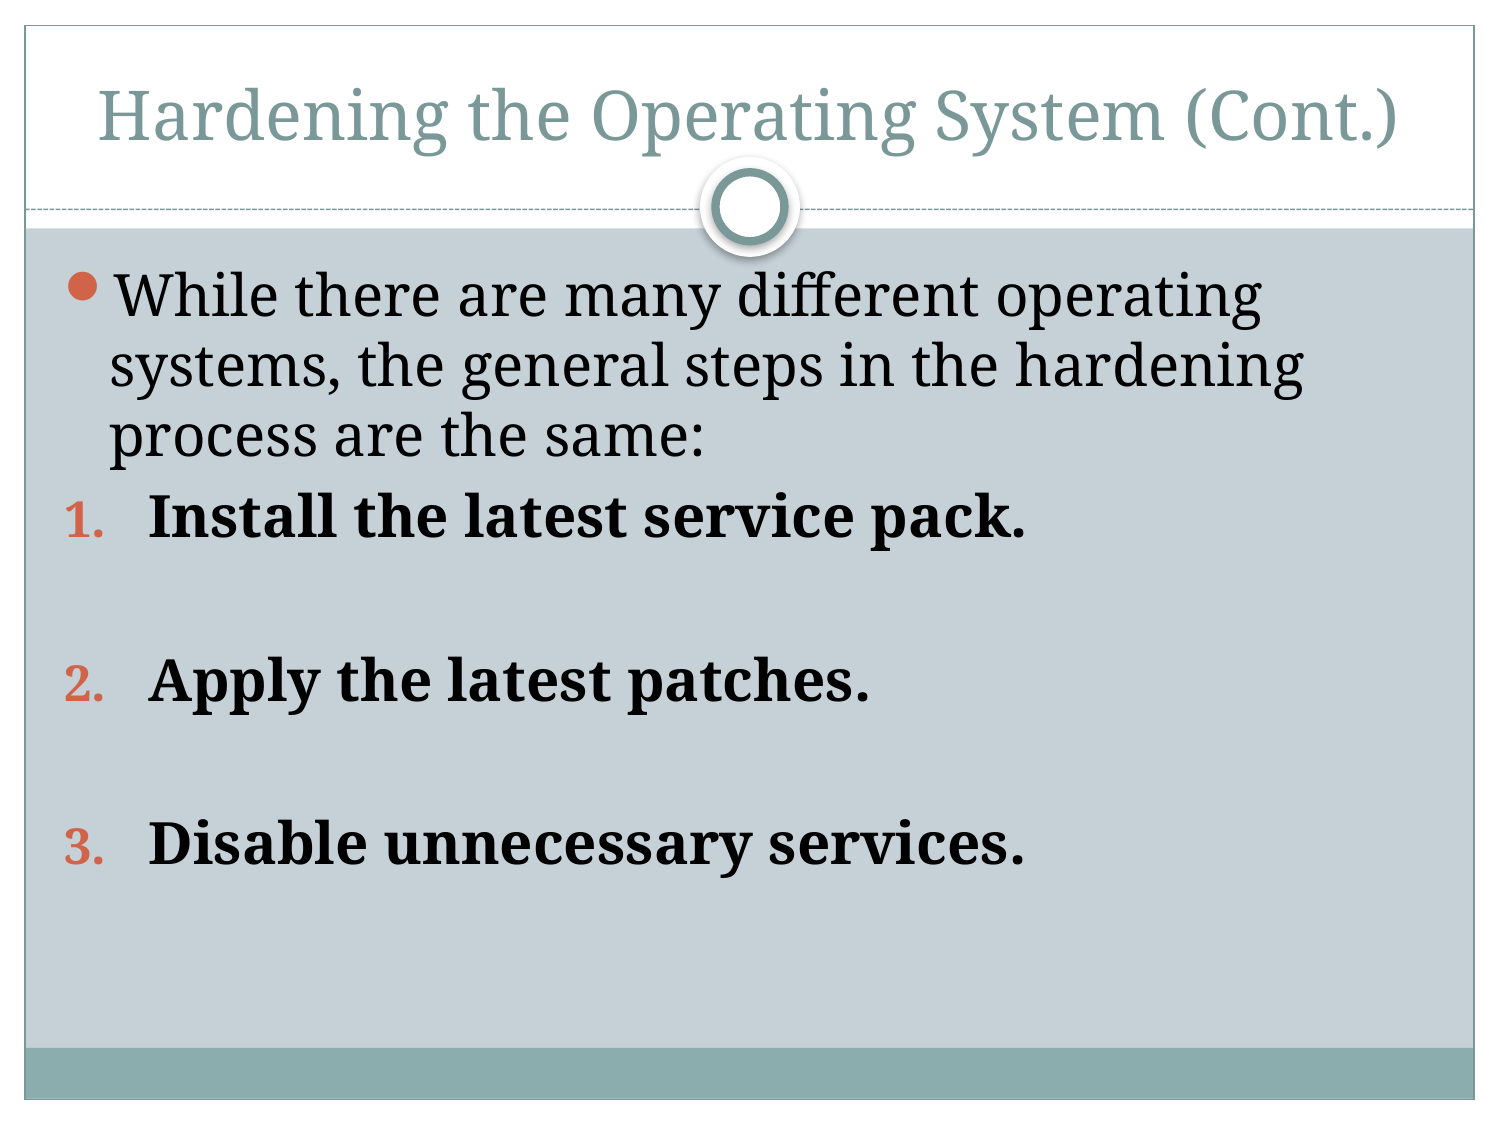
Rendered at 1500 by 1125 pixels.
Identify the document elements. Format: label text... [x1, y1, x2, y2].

list While there are many different operating systems, the general steps in the hardening process are the same: Install the latest service pack. Apply the latest patches. Disable unnecessary services. [49, 250, 1445, 1001]
title Hardening the Operating System (Cont.) [49, 37, 1450, 162]
